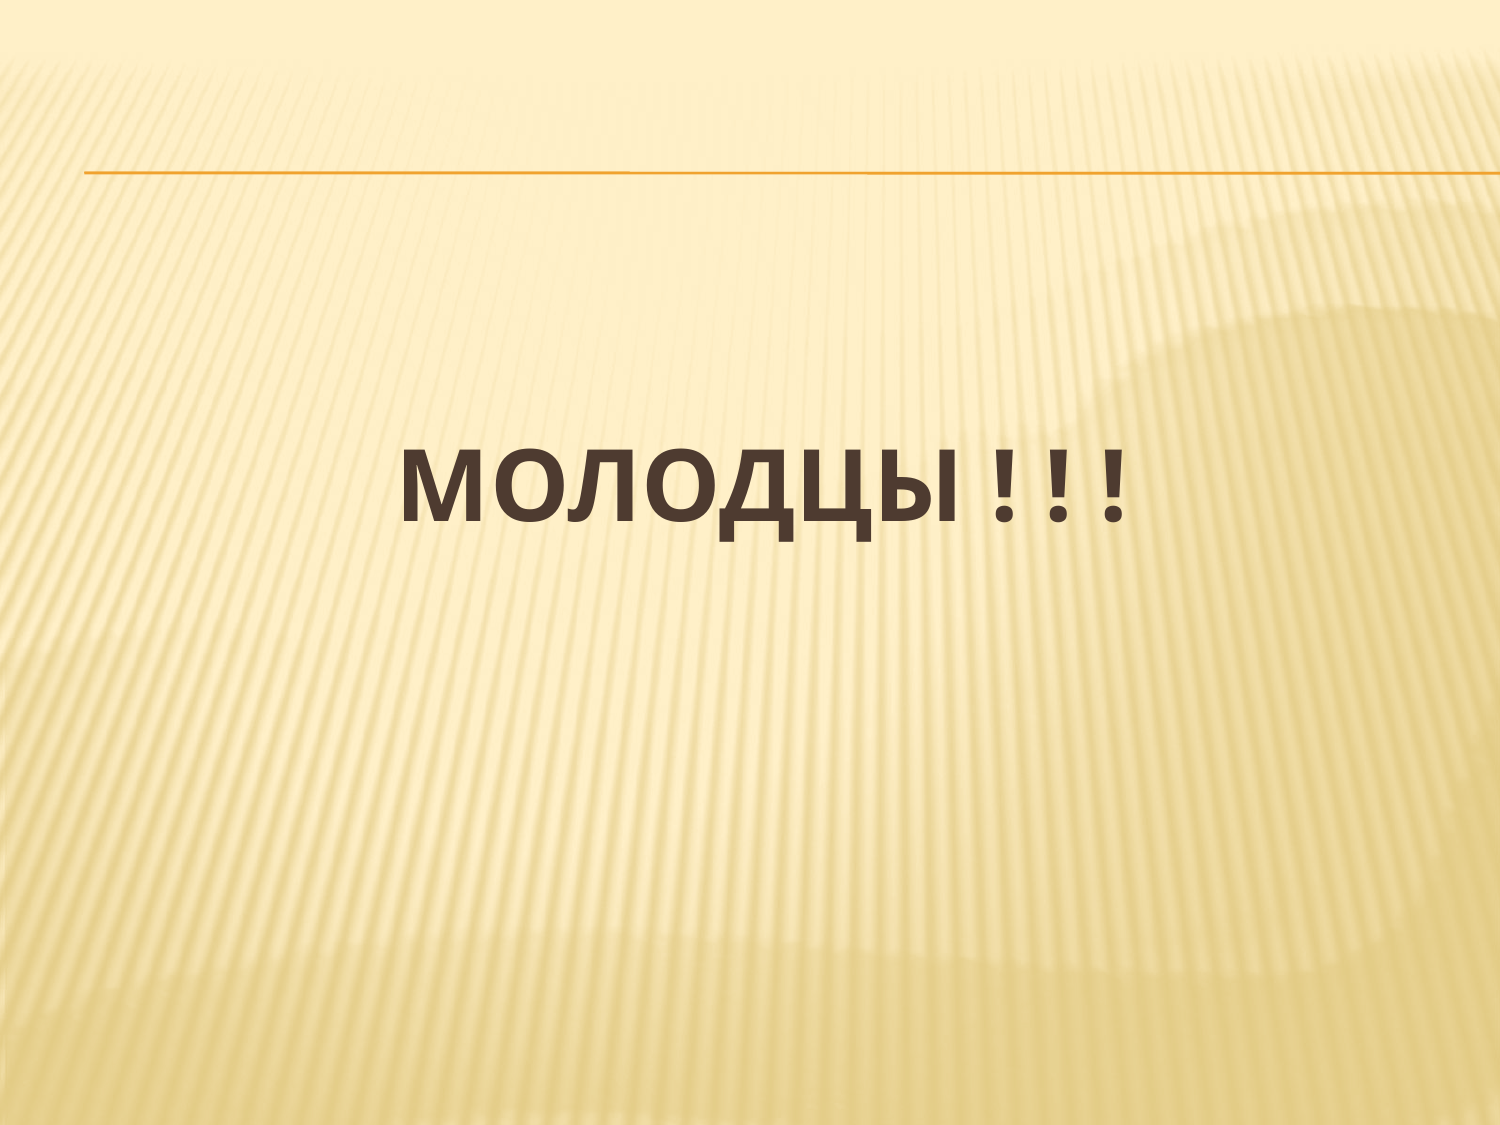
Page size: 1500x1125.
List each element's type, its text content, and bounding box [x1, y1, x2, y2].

title Молодцы ! ! ! [49, 75, 1475, 888]
